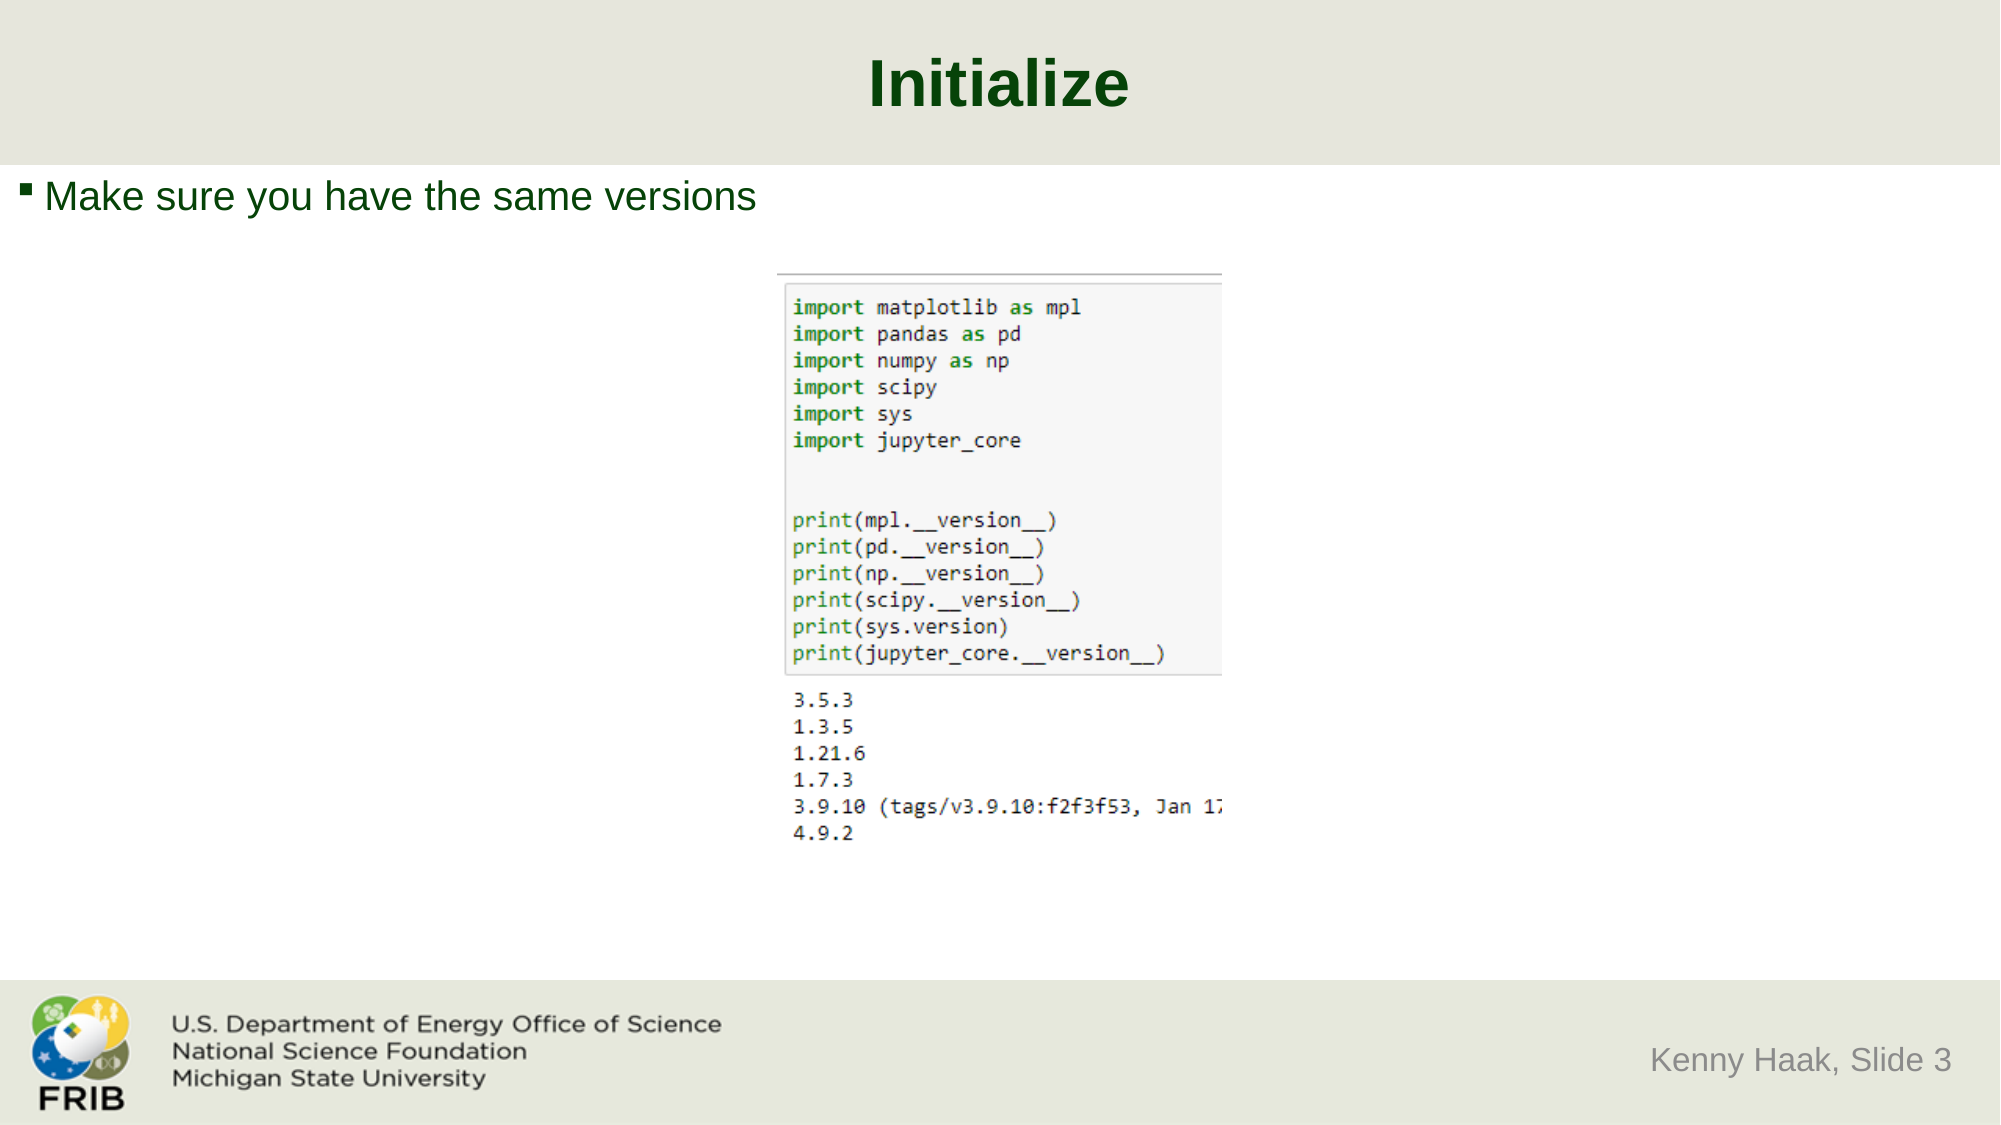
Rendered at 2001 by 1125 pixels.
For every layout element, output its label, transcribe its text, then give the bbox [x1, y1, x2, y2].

picture [0, 0, 2000, 165]
picture [777, 266, 1222, 859]
title Initialize [16, 46, 1984, 128]
picture [0, 980, 2000, 1125]
list Make sure you have the same versions [16, 174, 1984, 967]
